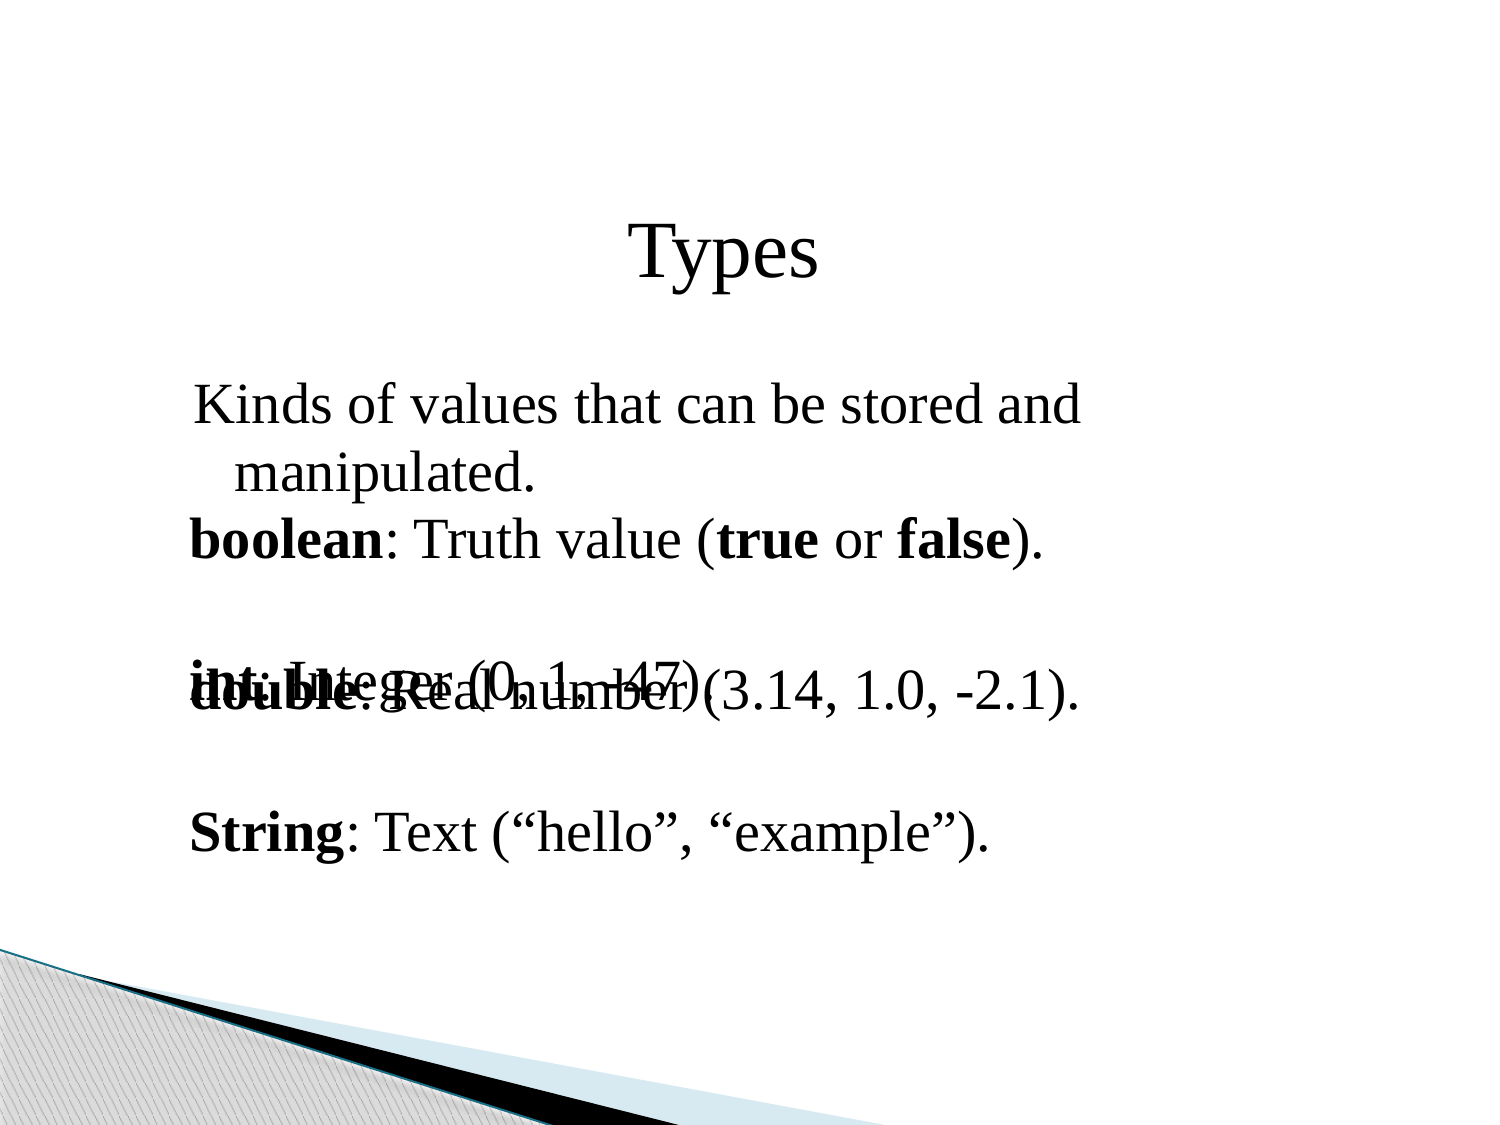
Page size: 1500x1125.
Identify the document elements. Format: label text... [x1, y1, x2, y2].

text_box double: Real number (3.14, 1.0, -2.1). String: Text (“hello”, “example”). [189, 663, 1091, 870]
text_box Kinds of values that can be stored and [193, 376, 1084, 442]
text_box Types [627, 213, 841, 301]
text_box manipulated. [234, 444, 552, 510]
text_box boolean: Truth value (true or false). int: Integer (0, 1, -47). [189, 512, 1054, 663]
